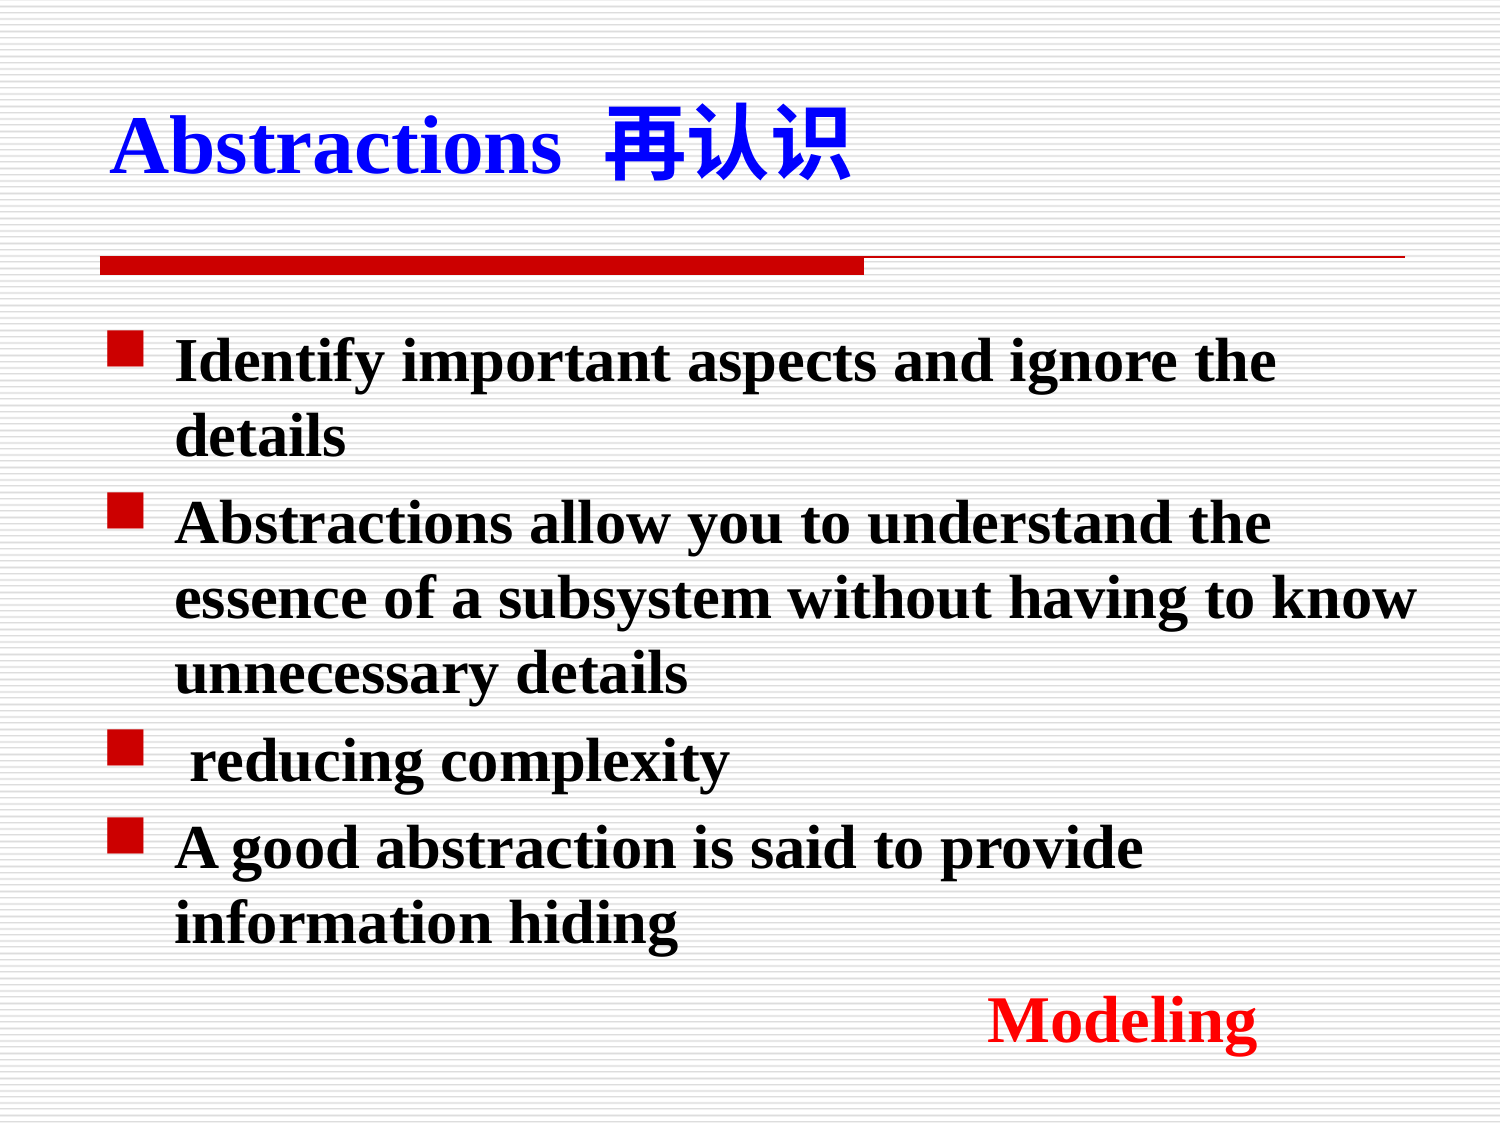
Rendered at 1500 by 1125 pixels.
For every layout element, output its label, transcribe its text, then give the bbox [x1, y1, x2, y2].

picture [0, 0, 1500, 1125]
text_box Abstractions 再认识 [109, 90, 854, 191]
text_box Modeling [987, 975, 1258, 1056]
text_box Identify important aspects and ignore the details Abstractions allow you to understand the essence of a subsystem without having to know unnecessary details reducing complexity A good abstraction is said to provide information hiding [85, 311, 1459, 1055]
